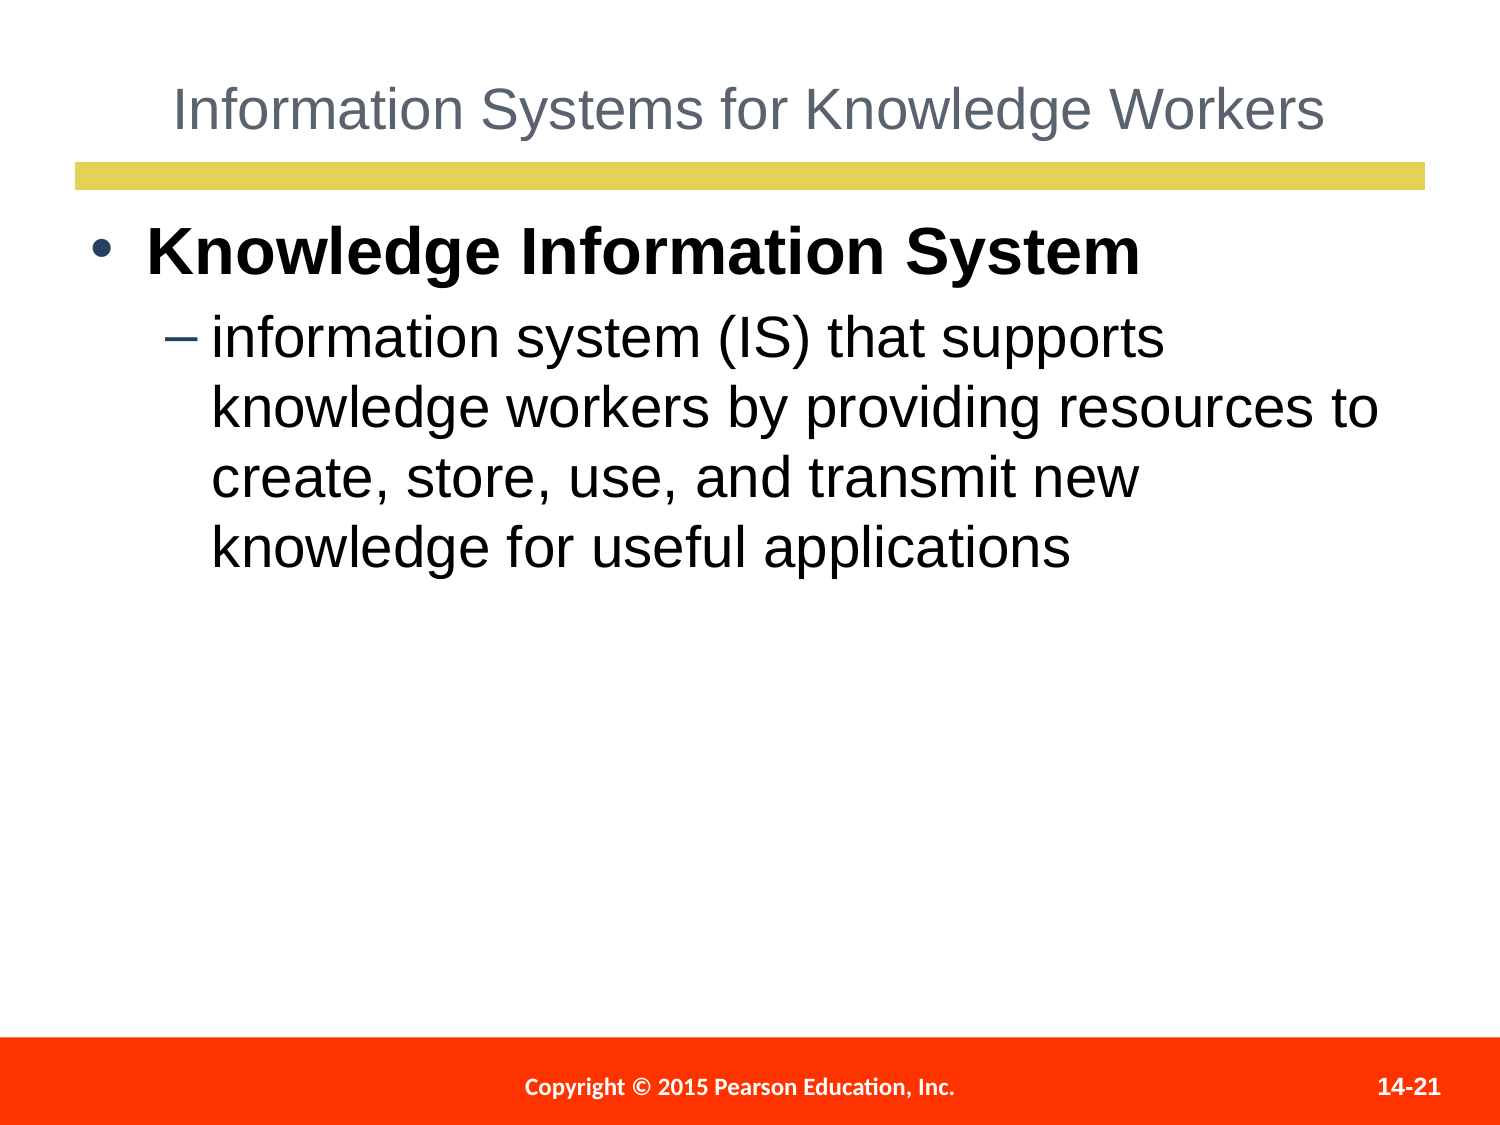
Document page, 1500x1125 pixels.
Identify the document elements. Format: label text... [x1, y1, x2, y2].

list Knowledge Information System information system (IS) that supports knowledge workers by providing resources to create, store, use, and transmit new knowledge for useful applications [74, 199, 1426, 1006]
title Information Systems for Knowledge Workers [74, 12, 1426, 199]
